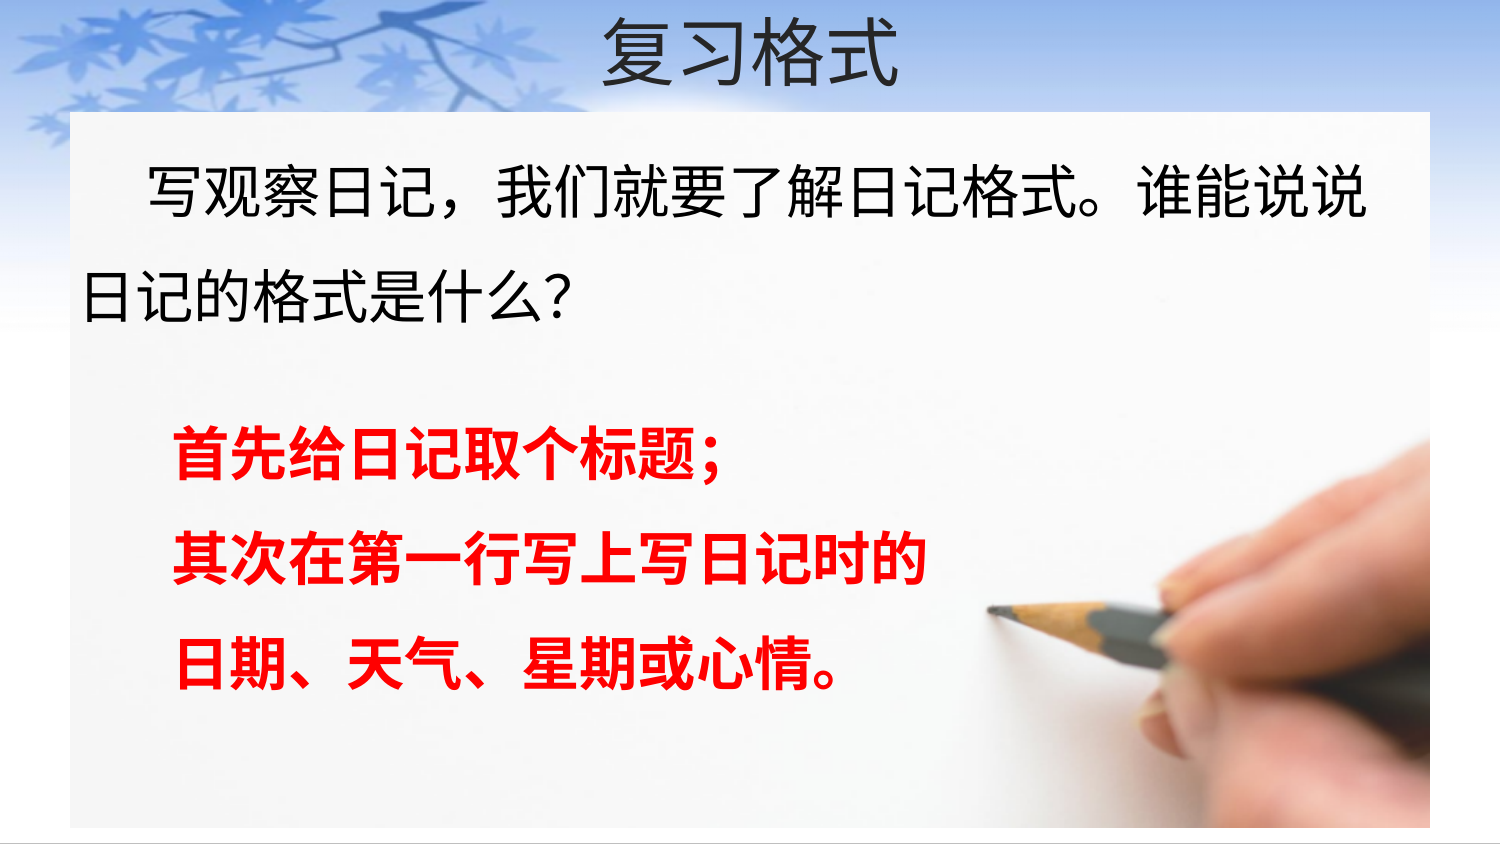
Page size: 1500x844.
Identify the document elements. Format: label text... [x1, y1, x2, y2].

text_box 写观察日记，我们就要了解日记格式。谁能说说日记的格式是什么？ [62, 112, 70, 338]
picture [0, 0, 1500, 844]
title 复习格式 [103, 0, 1397, 102]
